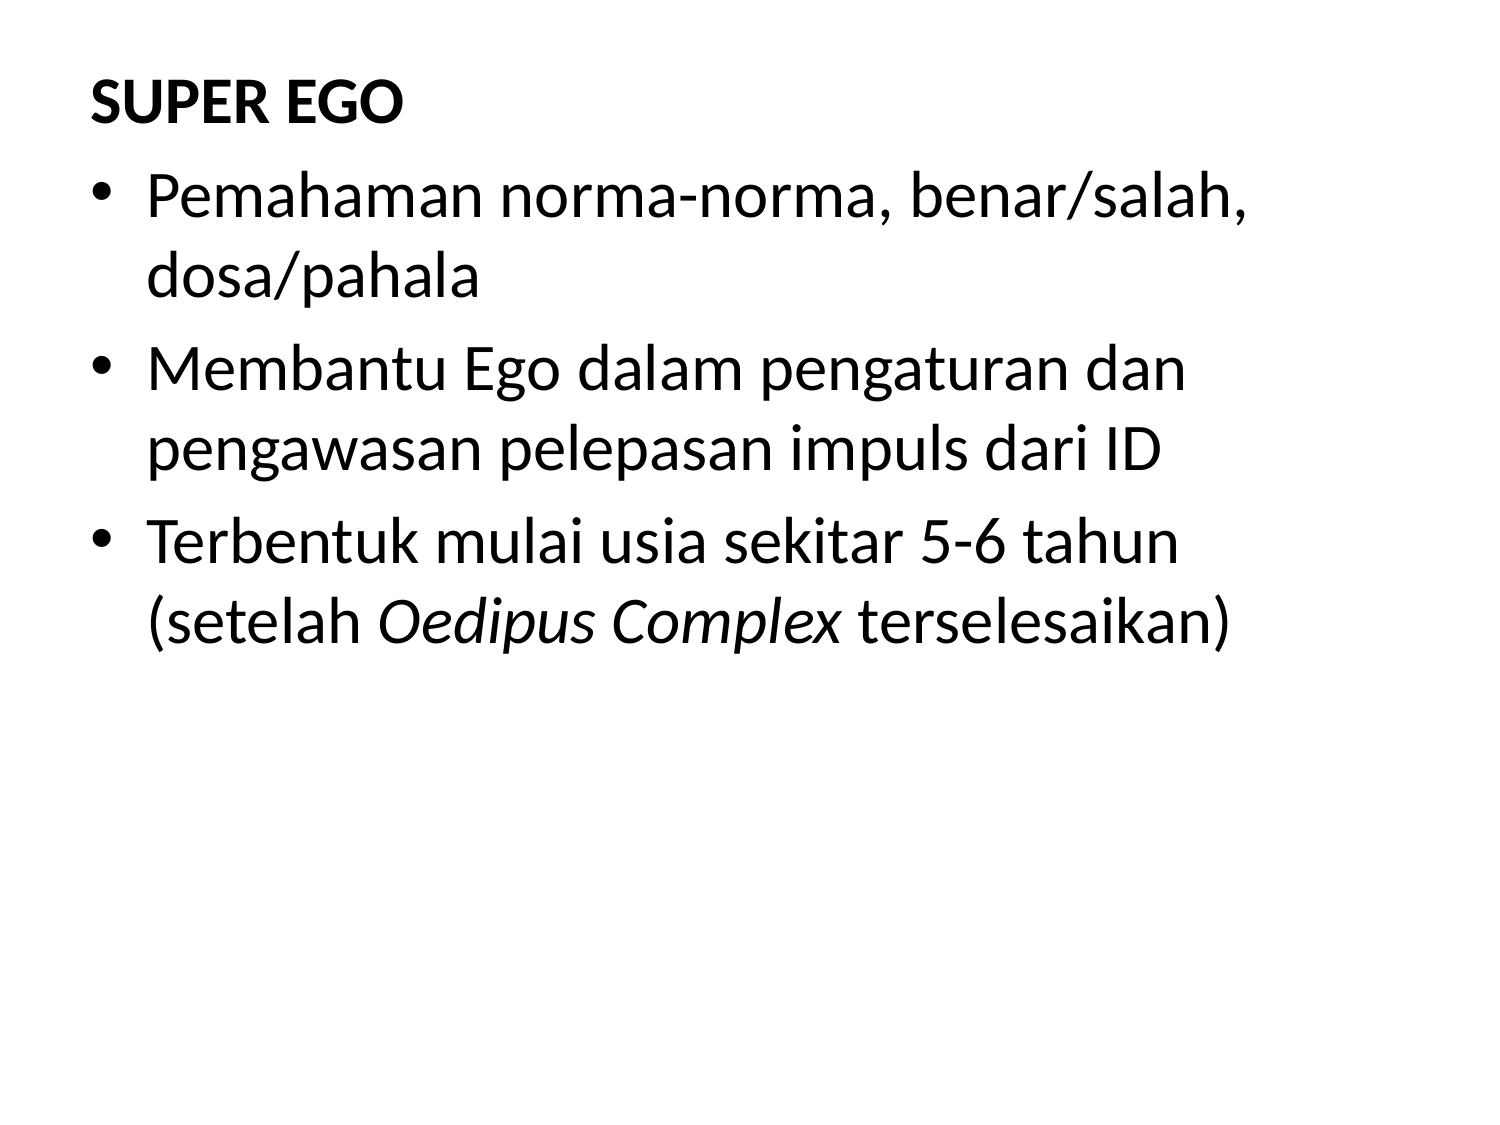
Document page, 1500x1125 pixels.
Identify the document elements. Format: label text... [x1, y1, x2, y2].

list SUPER EGO Pemahaman norma-norma, benar/salah, dosa/pahala Membantu Ego dalam pengaturan dan pengawasan pelepasan impuls dari ID Terbentuk mulai usia sekitar 5-6 tahun (setelah Oedipus Complex terselesaikan) [75, 49, 1425, 1055]
